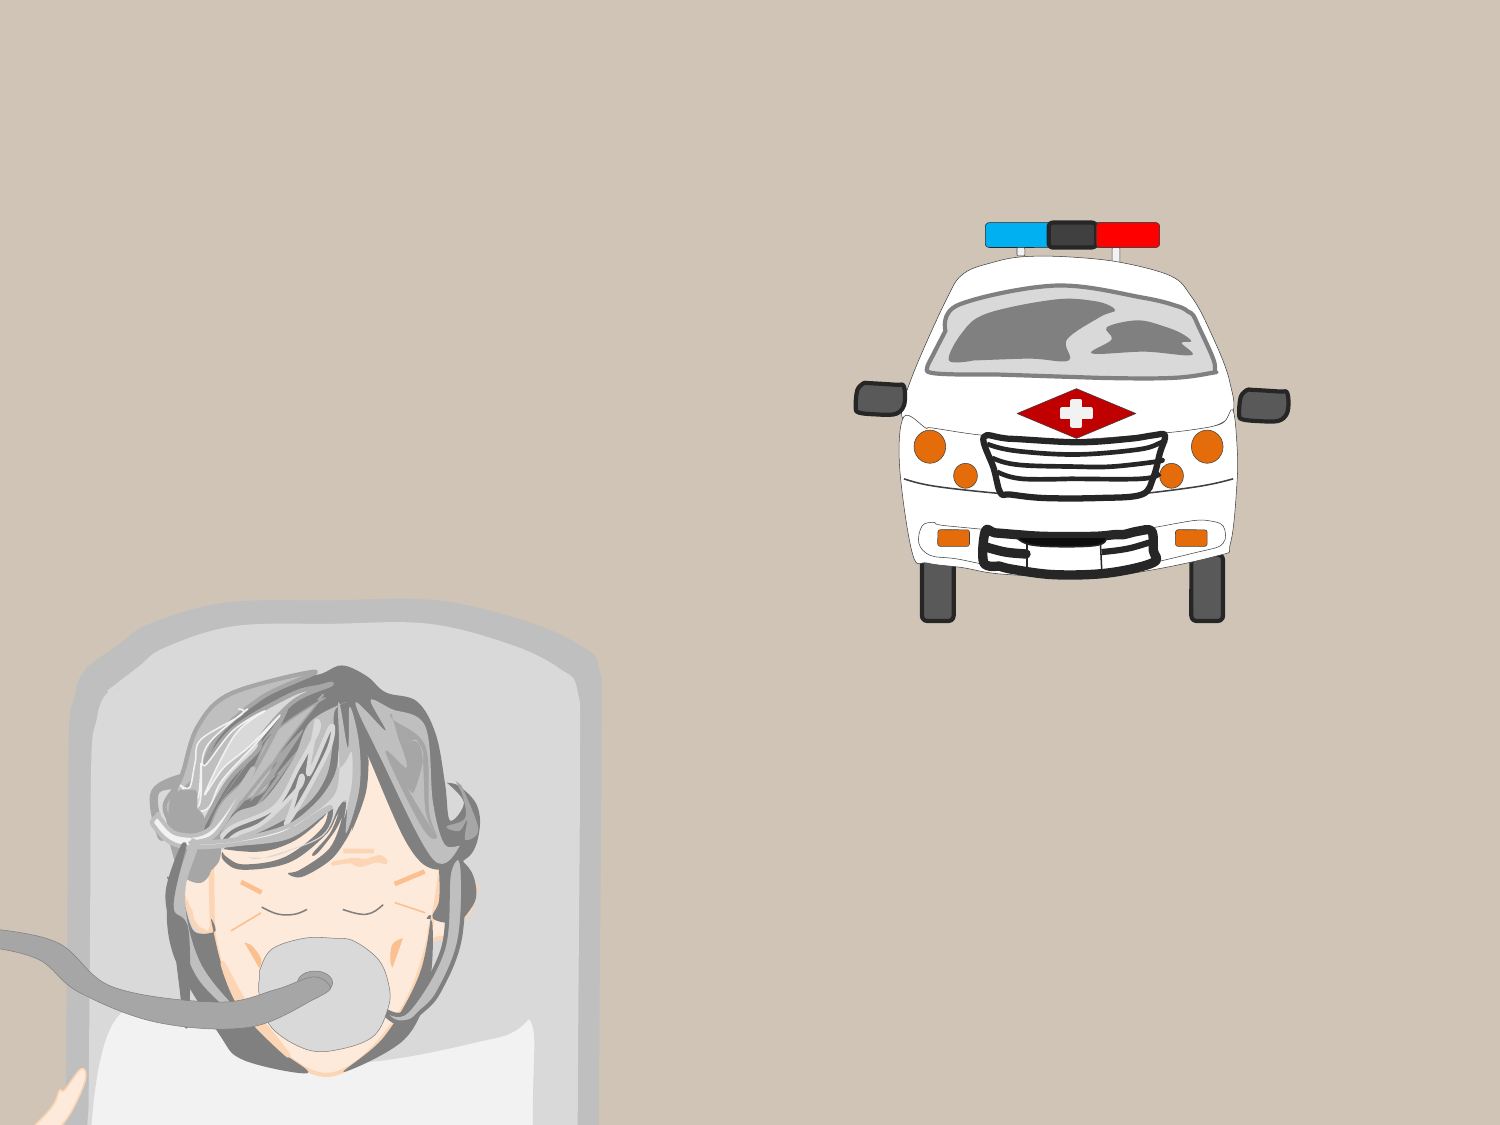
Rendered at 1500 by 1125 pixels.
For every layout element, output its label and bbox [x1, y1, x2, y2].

text_box [0, 597, 622, 1125]
text_box [855, 222, 1290, 622]
